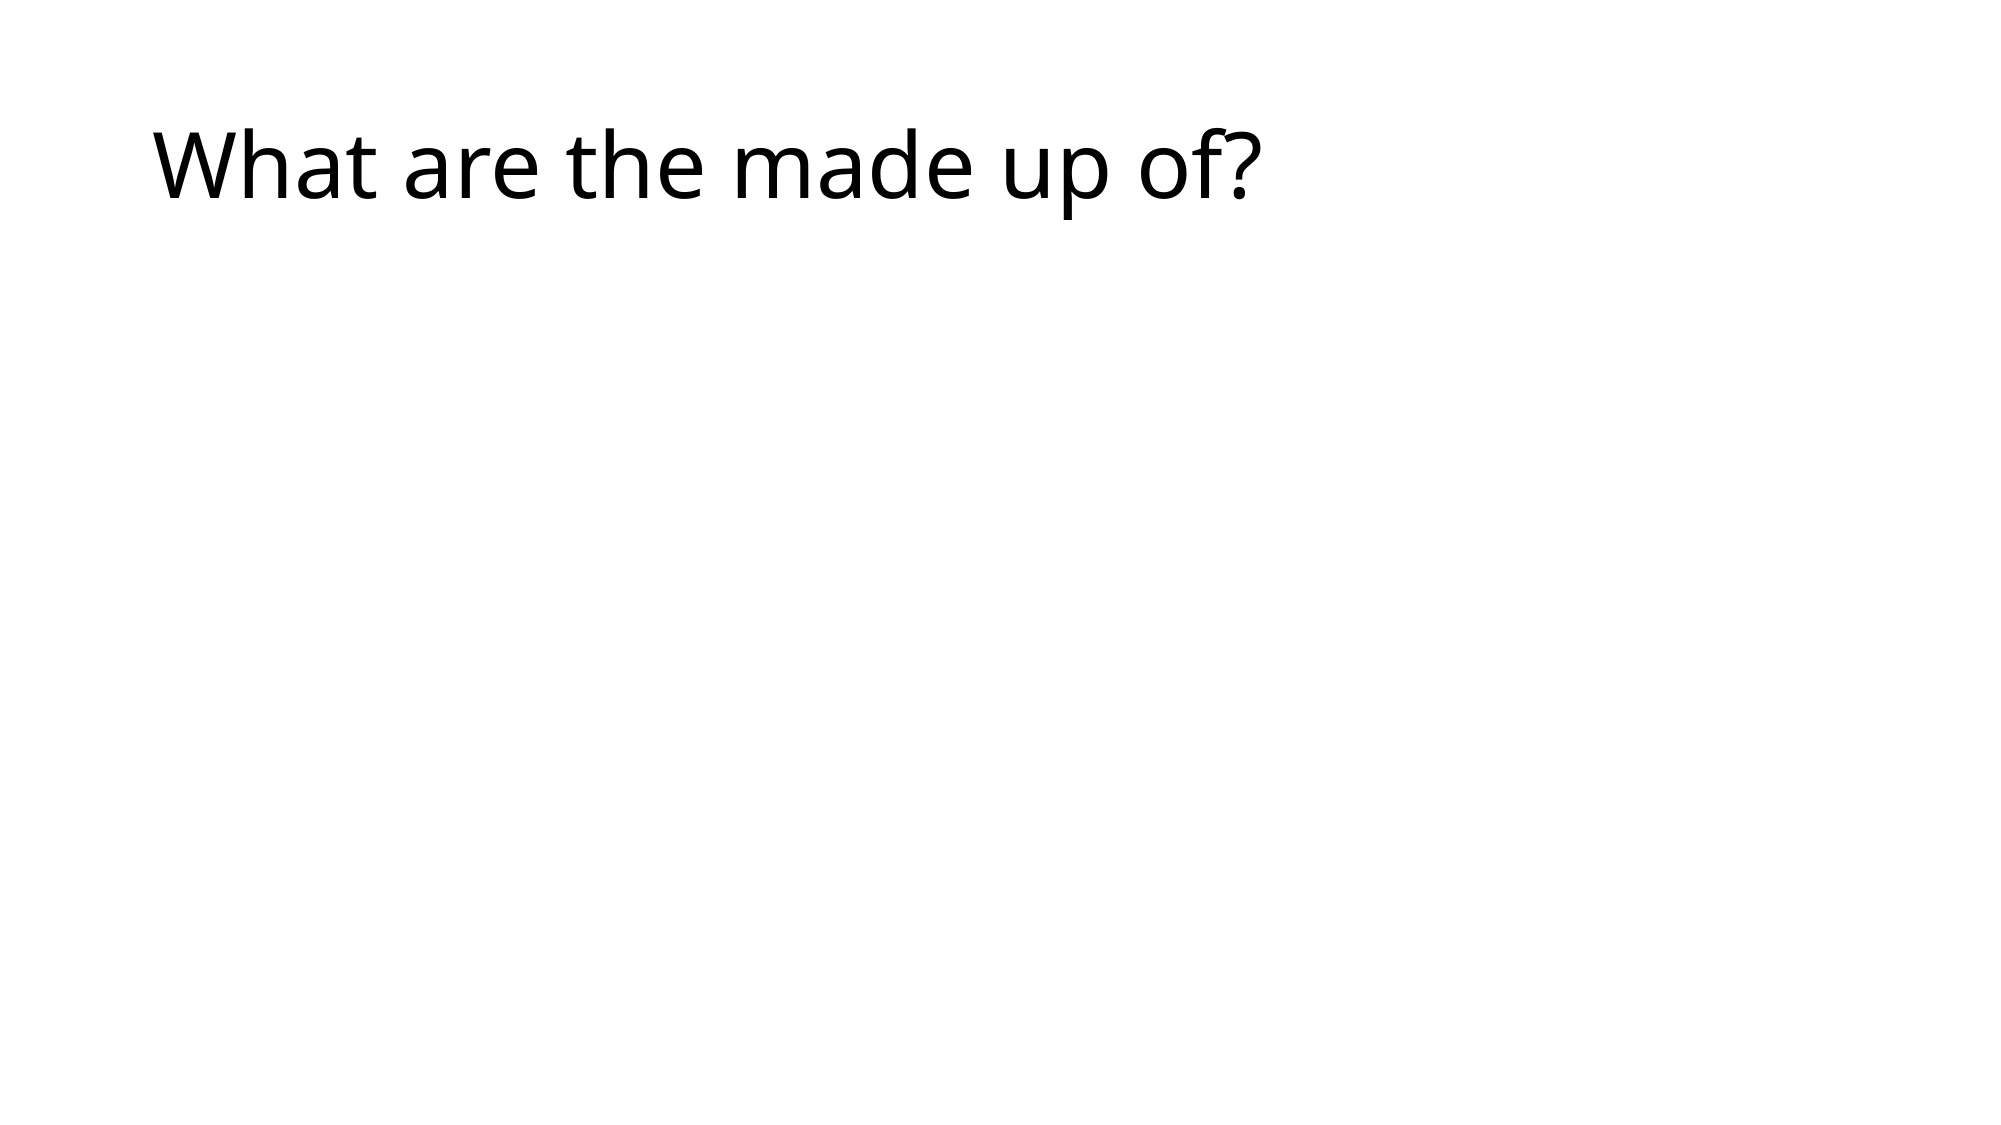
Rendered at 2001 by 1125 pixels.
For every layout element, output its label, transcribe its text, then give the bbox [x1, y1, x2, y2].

title What are the made up of? [137, 59, 1863, 278]
